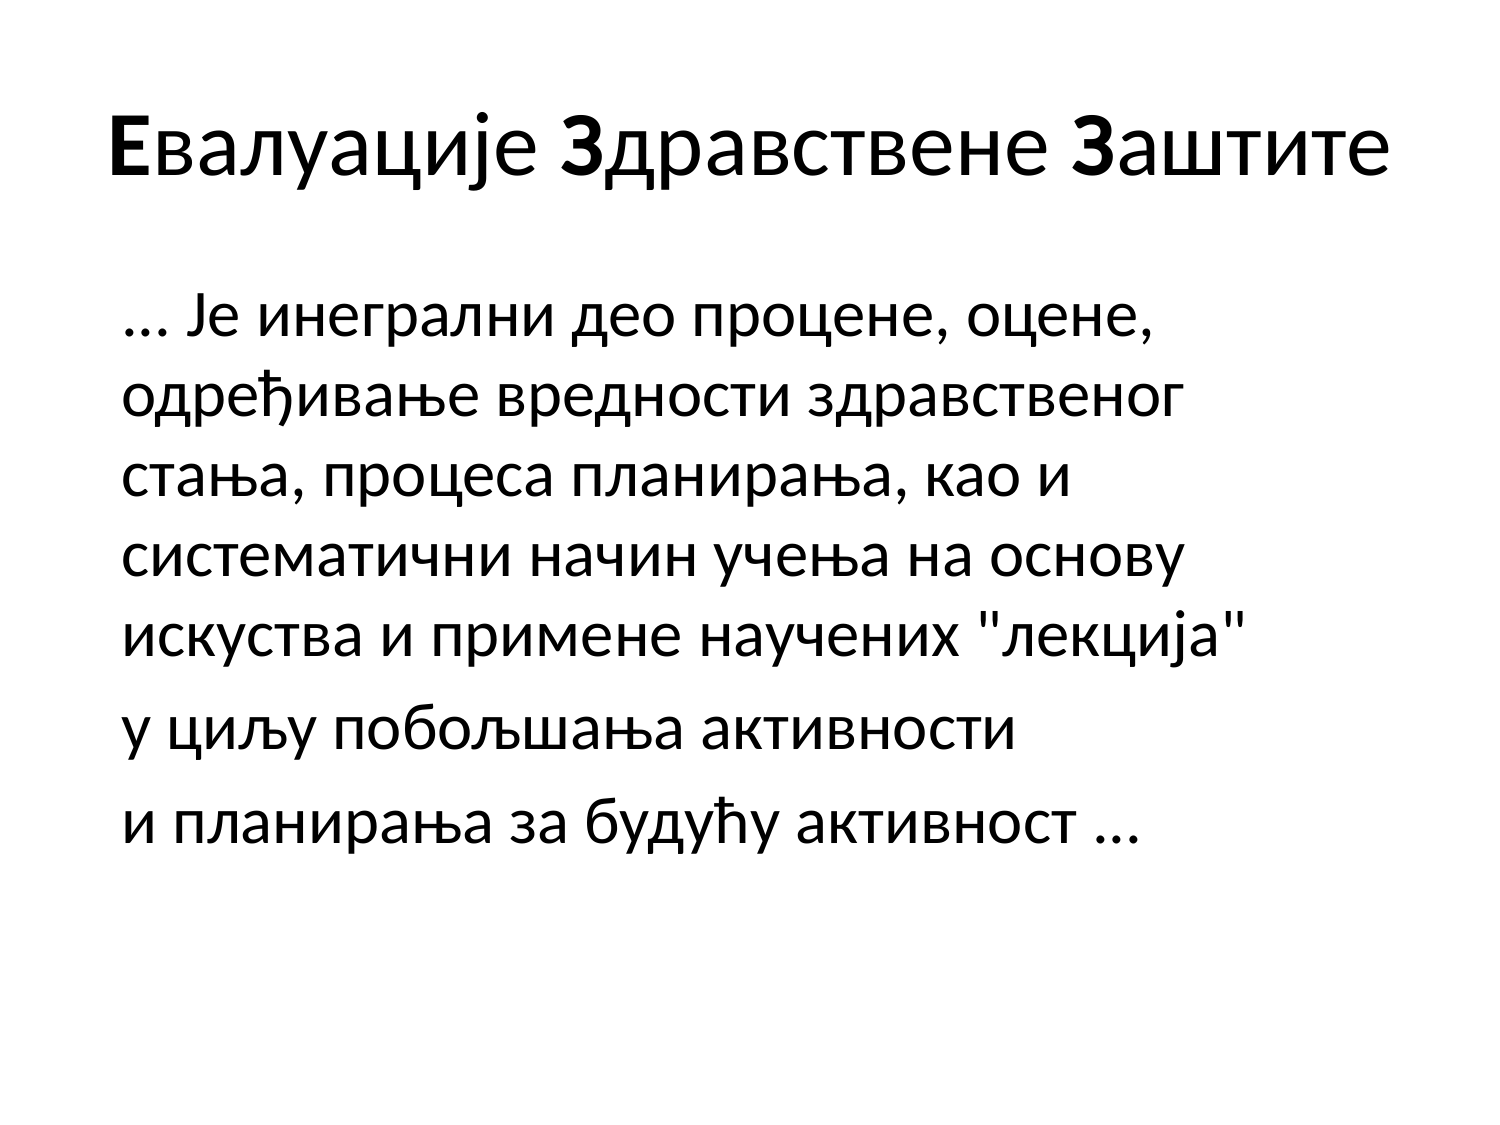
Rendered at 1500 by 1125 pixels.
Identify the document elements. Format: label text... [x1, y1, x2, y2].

list ... Је инегрални део процене, оцене, одређивање вредности здравственог стања, процеса планирања, као и систематични начин учења на основу искуства и примене научених "лекција" у циљу побољшања активности и планирања за будућу активност ... [50, 262, 1400, 1005]
title Евалуације Здравствене Заштите [75, 45, 1425, 233]
